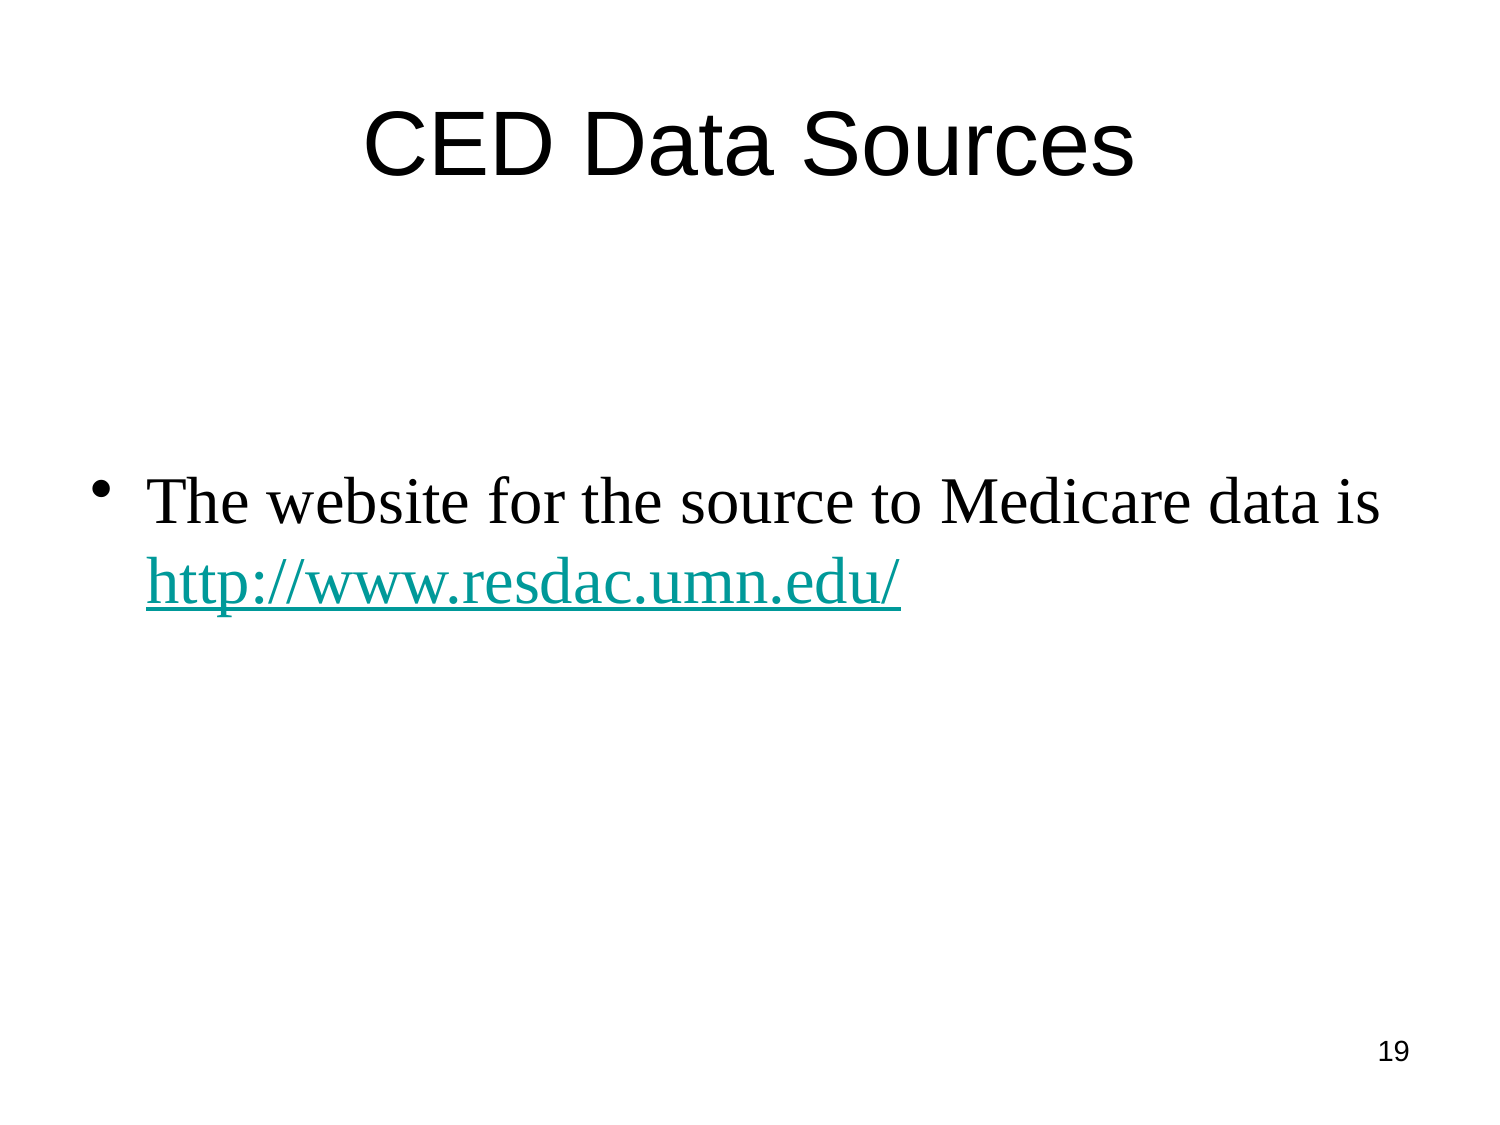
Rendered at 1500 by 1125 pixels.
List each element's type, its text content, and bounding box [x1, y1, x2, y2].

title CED Data Sources [74, 44, 1426, 233]
slide_number 19 [1074, 1024, 1426, 1103]
list The website for the source to Medicare data is http://www.resdac.umn.edu/ [74, 262, 1426, 1006]
